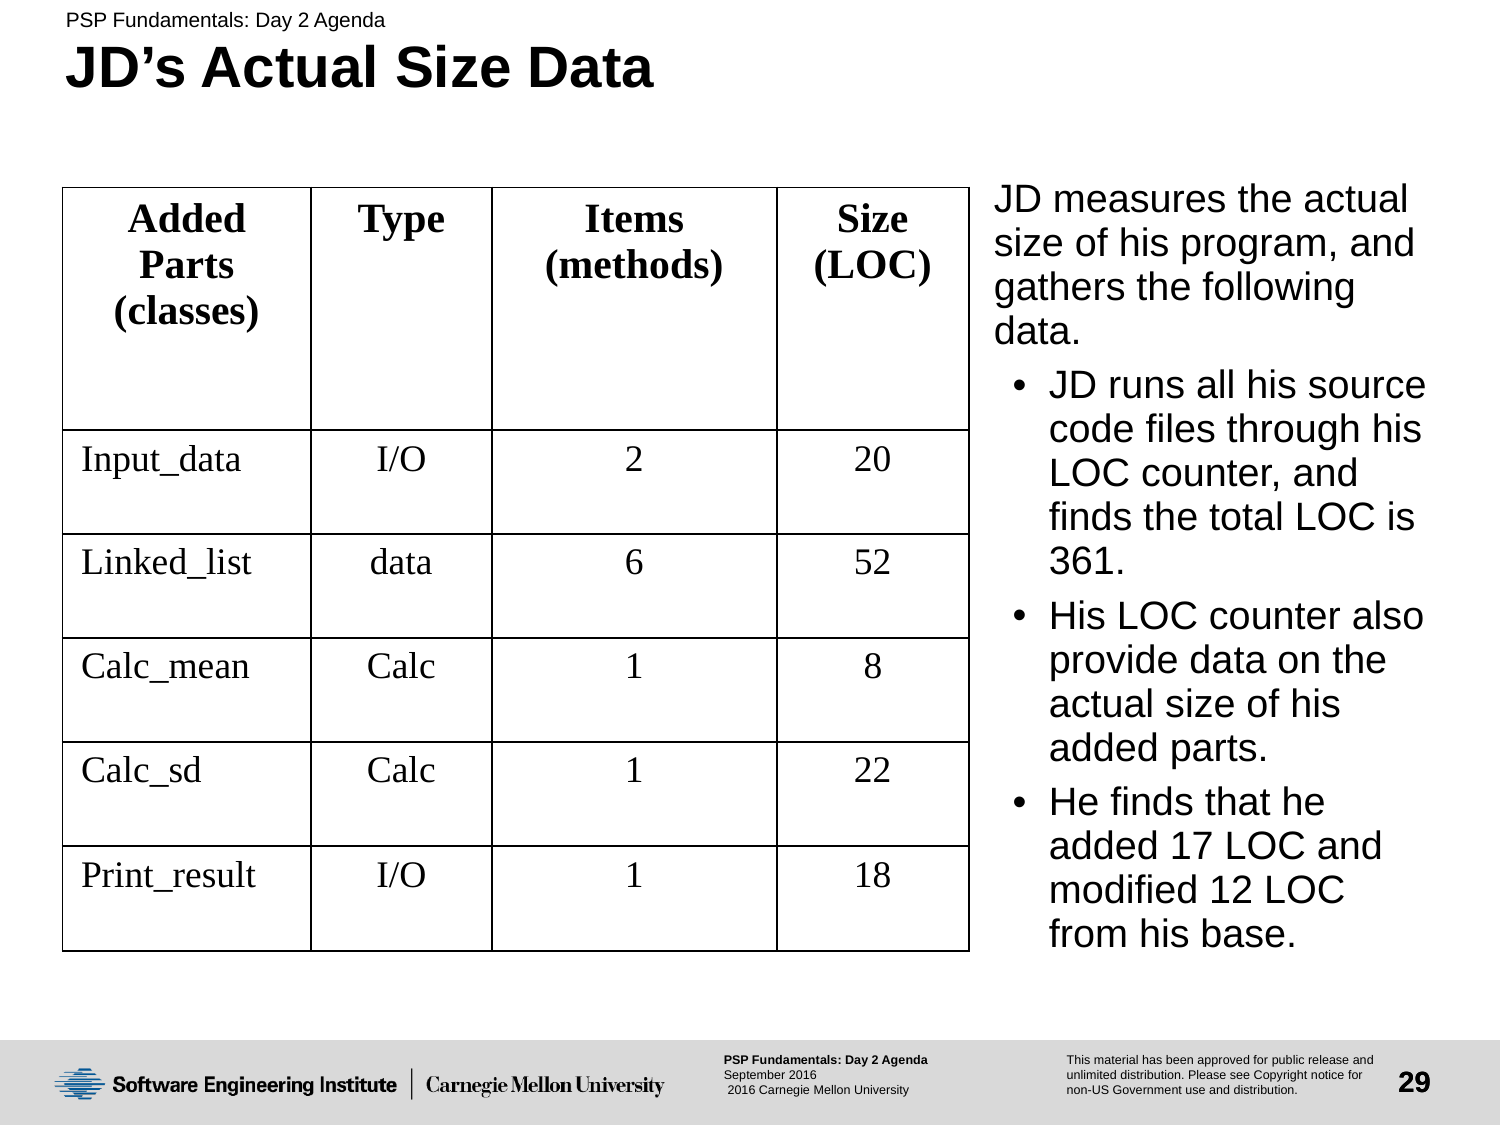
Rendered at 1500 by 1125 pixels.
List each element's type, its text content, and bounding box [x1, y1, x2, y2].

table_cell I/O [312, 847, 491, 950]
table_cell I/O [312, 431, 491, 533]
table_cell 20 [778, 431, 968, 533]
title JD’s Actual Size Data [65, 37, 1430, 148]
table_cell 1 [493, 639, 776, 741]
picture [46, 1061, 673, 1104]
table_cell 1 [493, 847, 776, 950]
table_header Size (LOC) [778, 188, 968, 429]
table_cell 6 [493, 535, 776, 637]
table_cell Calc [312, 639, 491, 741]
table_cell data [312, 535, 491, 637]
table_header Items (methods) [493, 188, 776, 429]
table_header Added Parts (classes) [63, 188, 310, 429]
table_cell Input_data [63, 431, 310, 533]
table_cell Print_result [63, 847, 310, 950]
table_cell Calc_sd [63, 743, 310, 845]
list JD measures the actual size of his program, and gathers the following data. JD runs all his source code files through his LOC counter, and finds the total LOC is 361. His LOC counter also provide data on the actual size of his added parts. He finds that he added 17 LOC and modified 12 LOC from his base. [993, 176, 1432, 1000]
table_cell Calc [312, 743, 491, 845]
table_cell Calc_mean [63, 639, 310, 741]
table_cell 18 [778, 847, 968, 950]
table_cell Linked_list [63, 535, 310, 637]
table_header Type [312, 188, 491, 429]
table_cell 2 [493, 431, 776, 533]
table_cell 1 [493, 743, 776, 845]
table_cell 22 [778, 743, 968, 845]
table_cell 52 [778, 535, 968, 637]
table_cell 8 [778, 639, 968, 741]
